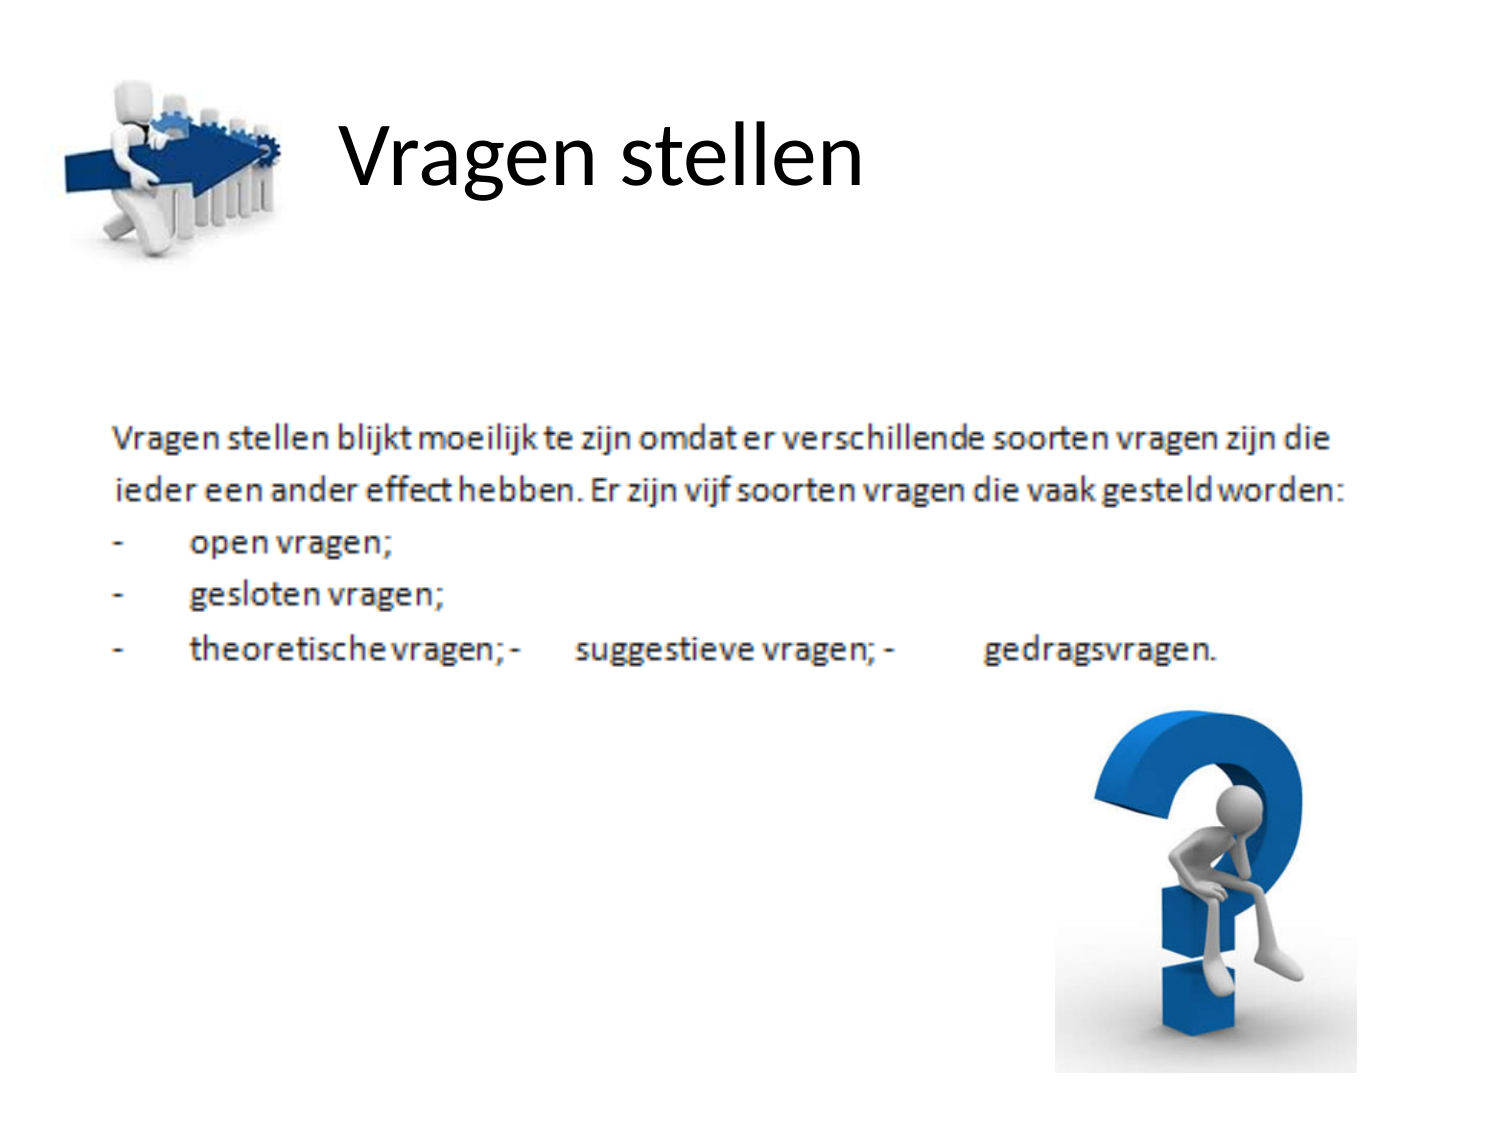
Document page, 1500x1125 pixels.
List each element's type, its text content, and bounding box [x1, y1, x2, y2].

picture [17, 66, 327, 281]
title Vragen stellen [289, 54, 916, 244]
picture [1055, 692, 1357, 1074]
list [87, 404, 1357, 693]
